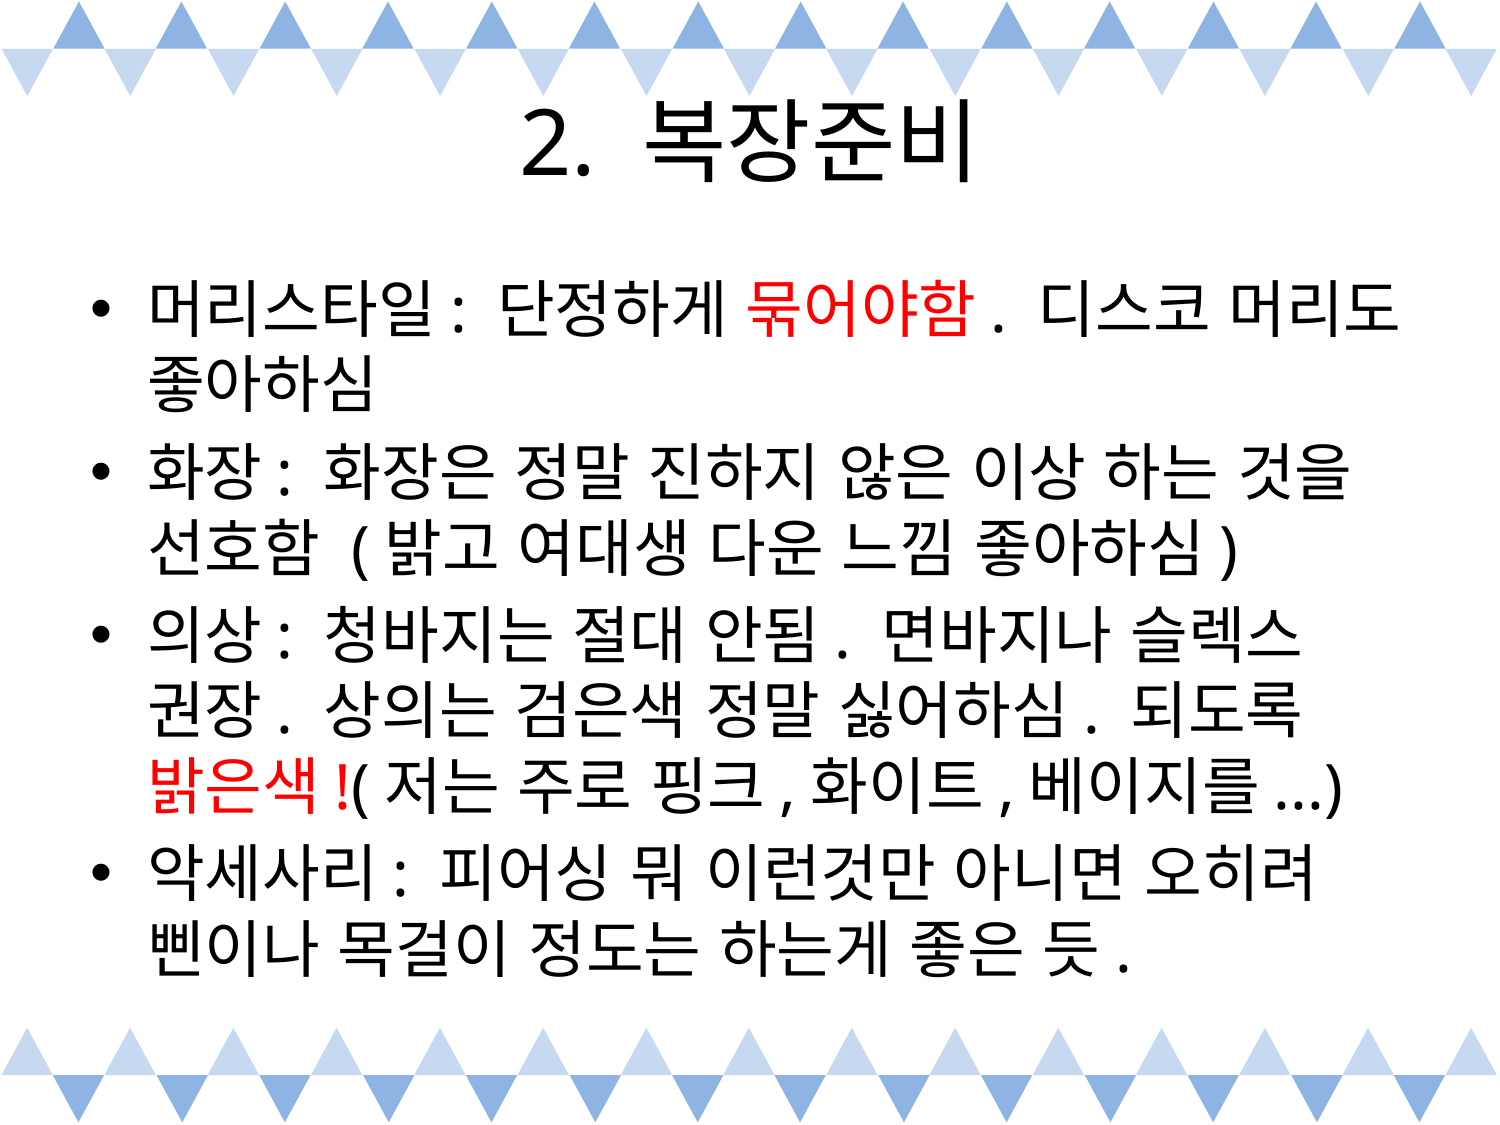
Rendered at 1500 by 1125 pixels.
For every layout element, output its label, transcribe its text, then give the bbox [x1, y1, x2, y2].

title 2. 복장준비 [75, 106, 1425, 233]
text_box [1, 1, 1498, 97]
list 머리스타일: 단정하게 묶어야함. 디스코 머리도 좋아하심 화장: 화장은 정말 진하지 않은 이상 하는 것을 선호함 (밝고 여대생 다운 느낌 좋아하심) 의상: 청바지는 절대 안됨. 면바지나 슬렉스 권장. 상의는 검은색 정말 싫어하심. 되도록 밝은색!(저는 주로 핑크,화이트,베이지를...) 악세사리: 피어싱 뭐 이런것만 아니면 오히려 삔이나 목걸이 정도는 하는게 좋은 듯. [75, 262, 1425, 1005]
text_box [1, 1027, 1498, 1123]
